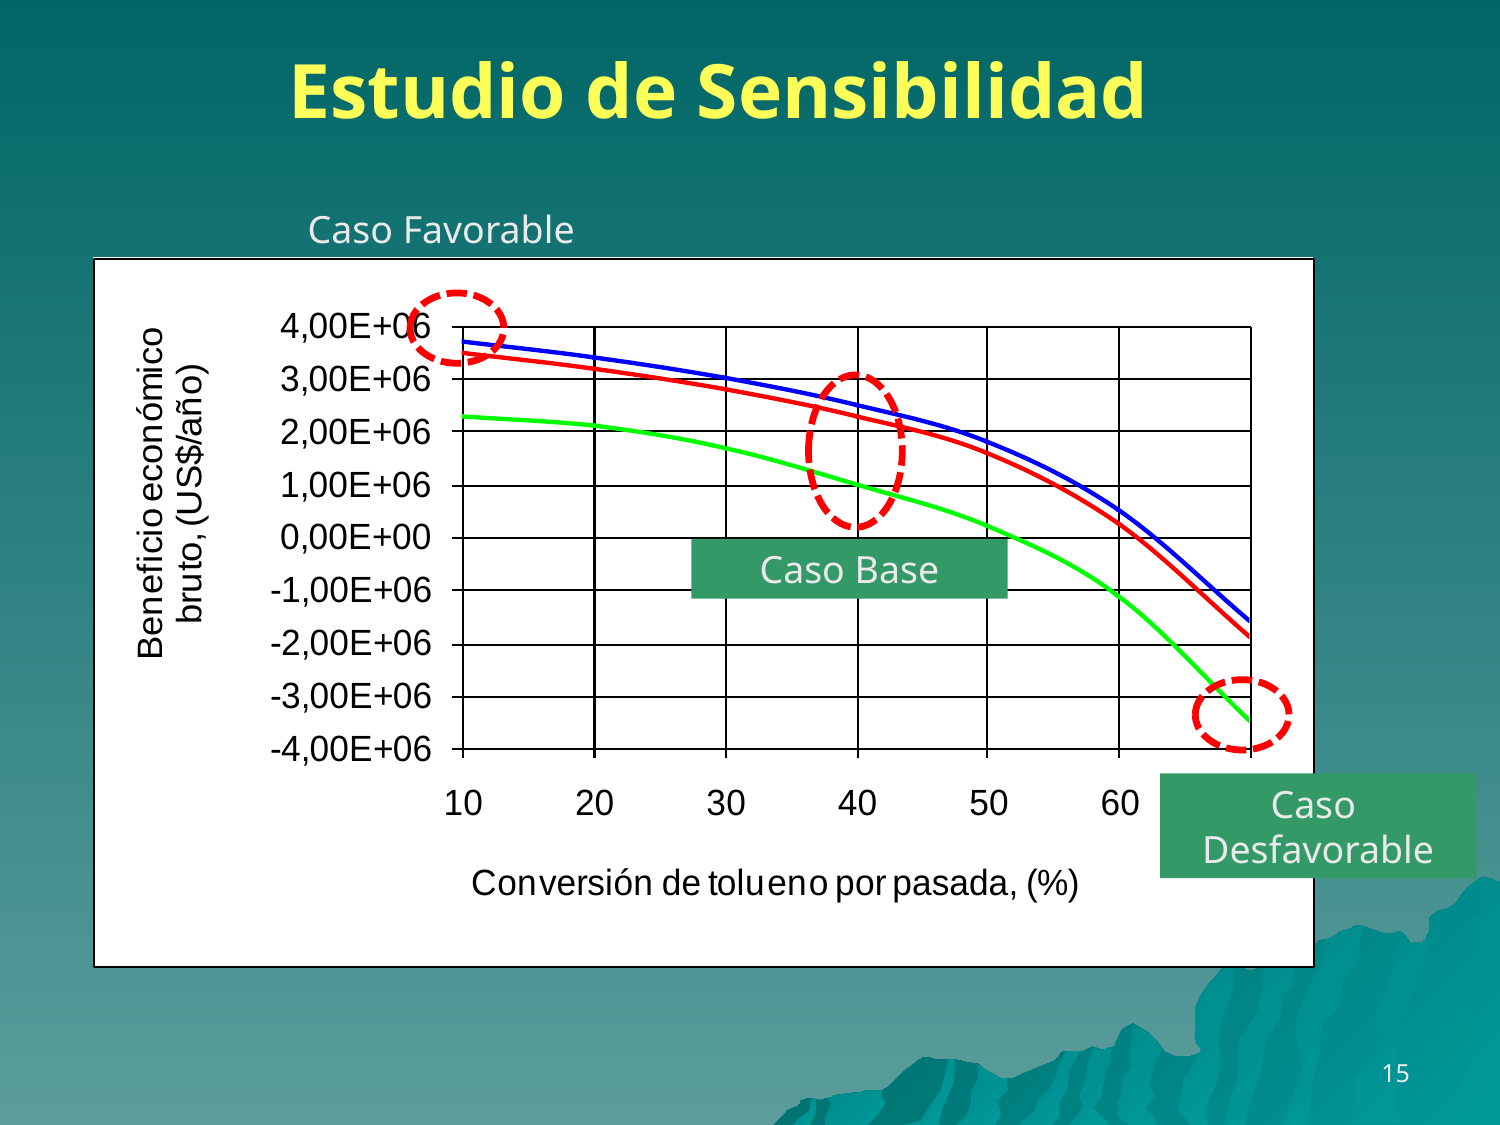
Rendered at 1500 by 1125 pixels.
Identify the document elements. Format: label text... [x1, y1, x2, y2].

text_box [81, 245, 1325, 978]
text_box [292, 198, 610, 364]
slide_number 15 [1074, 1023, 1426, 1100]
text_box Estudio de Sensibilidad [273, 35, 1164, 191]
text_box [1159, 679, 1477, 880]
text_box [691, 374, 1008, 600]
